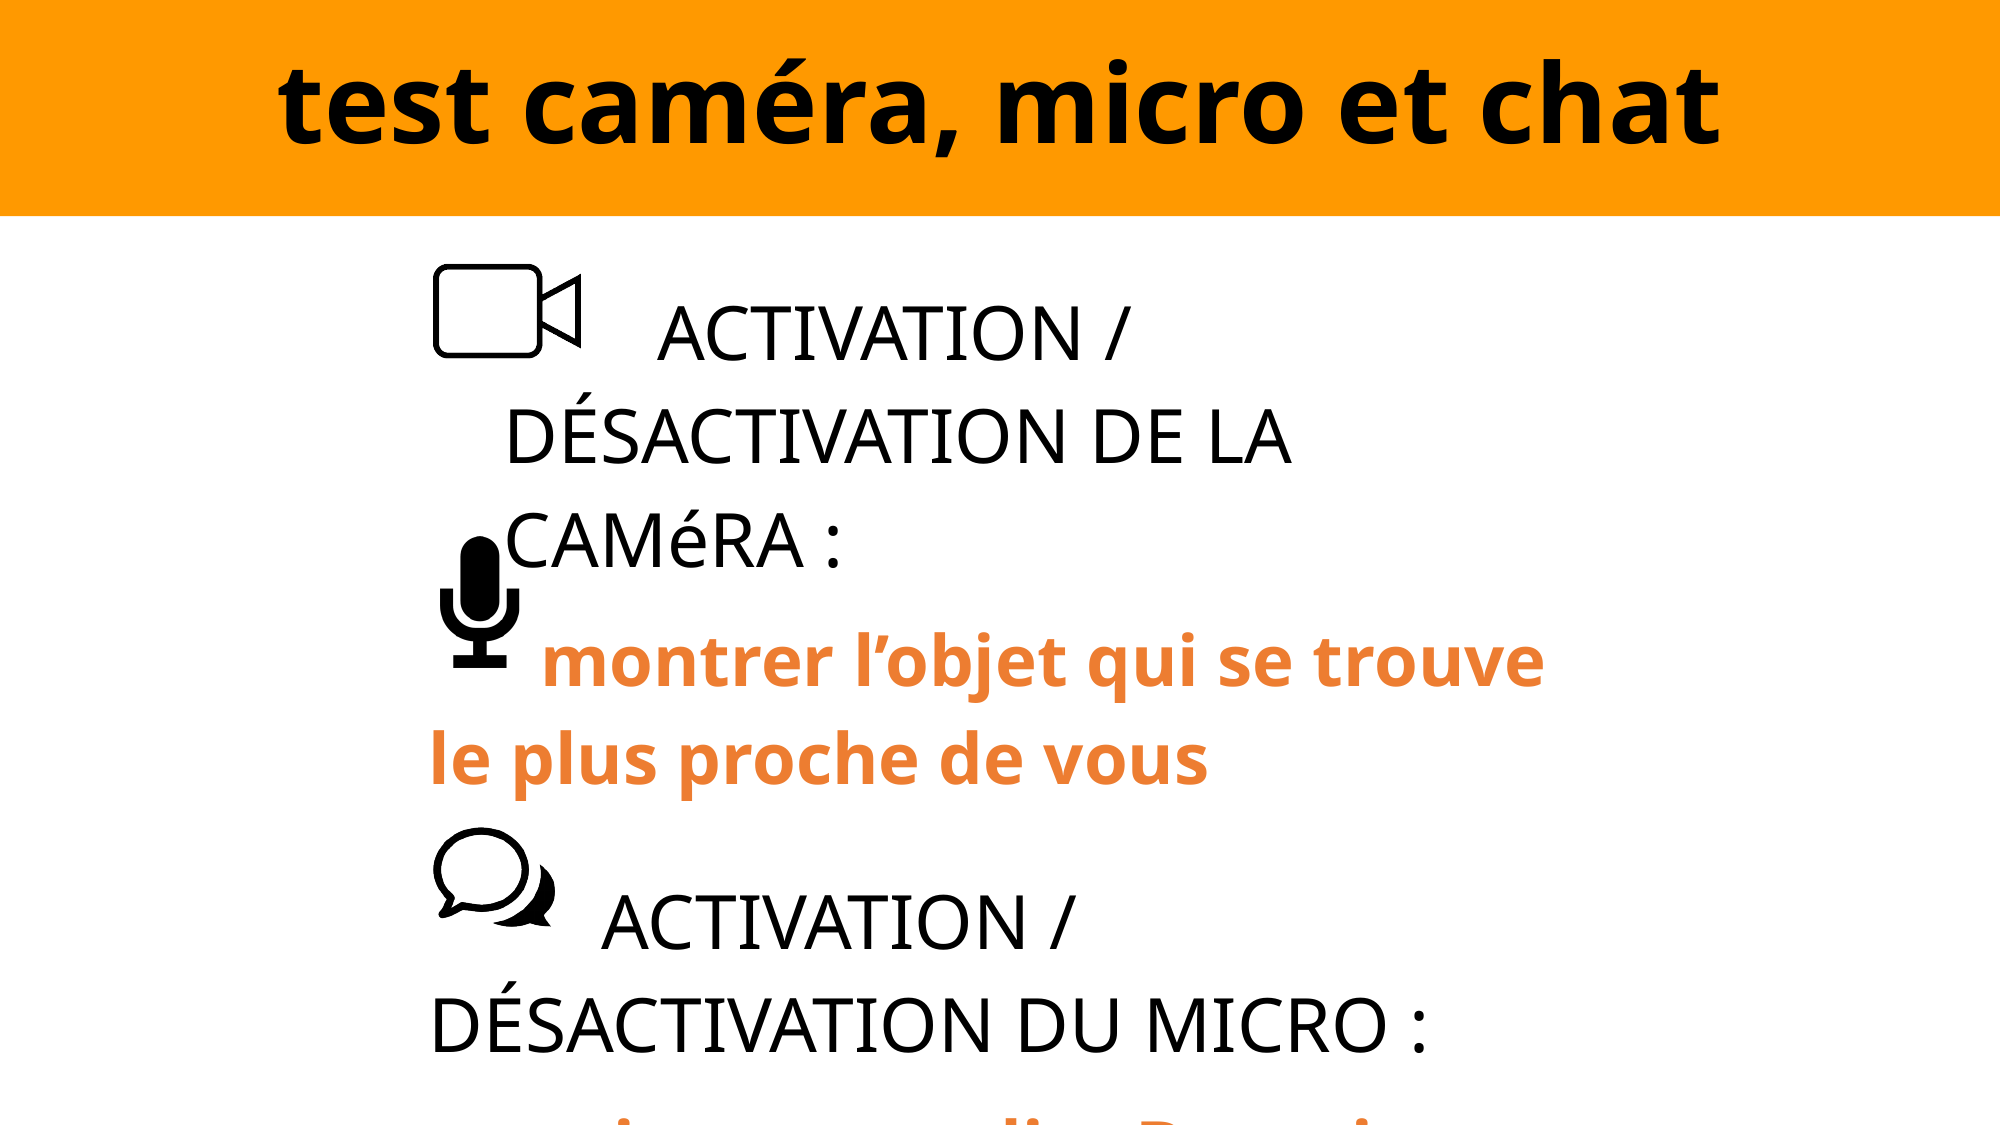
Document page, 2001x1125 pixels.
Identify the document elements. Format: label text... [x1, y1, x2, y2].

title test caméra, micro et chat [0, 0, 2000, 217]
picture [432, 818, 555, 941]
picture [413, 536, 546, 668]
list ACTIVATION / DÉSACTIVATION DE LA CAMéRA : montrer l’objet qui se trouve le plus proche de vous ACTIVATION / DÉSACTIVATION DU MICRO : activer - se dire Bonsoir - désactiver DANS LE CHAT : indiquer le lieu d’où vous nous suivez [414, 264, 1599, 1097]
picture [432, 237, 581, 386]
